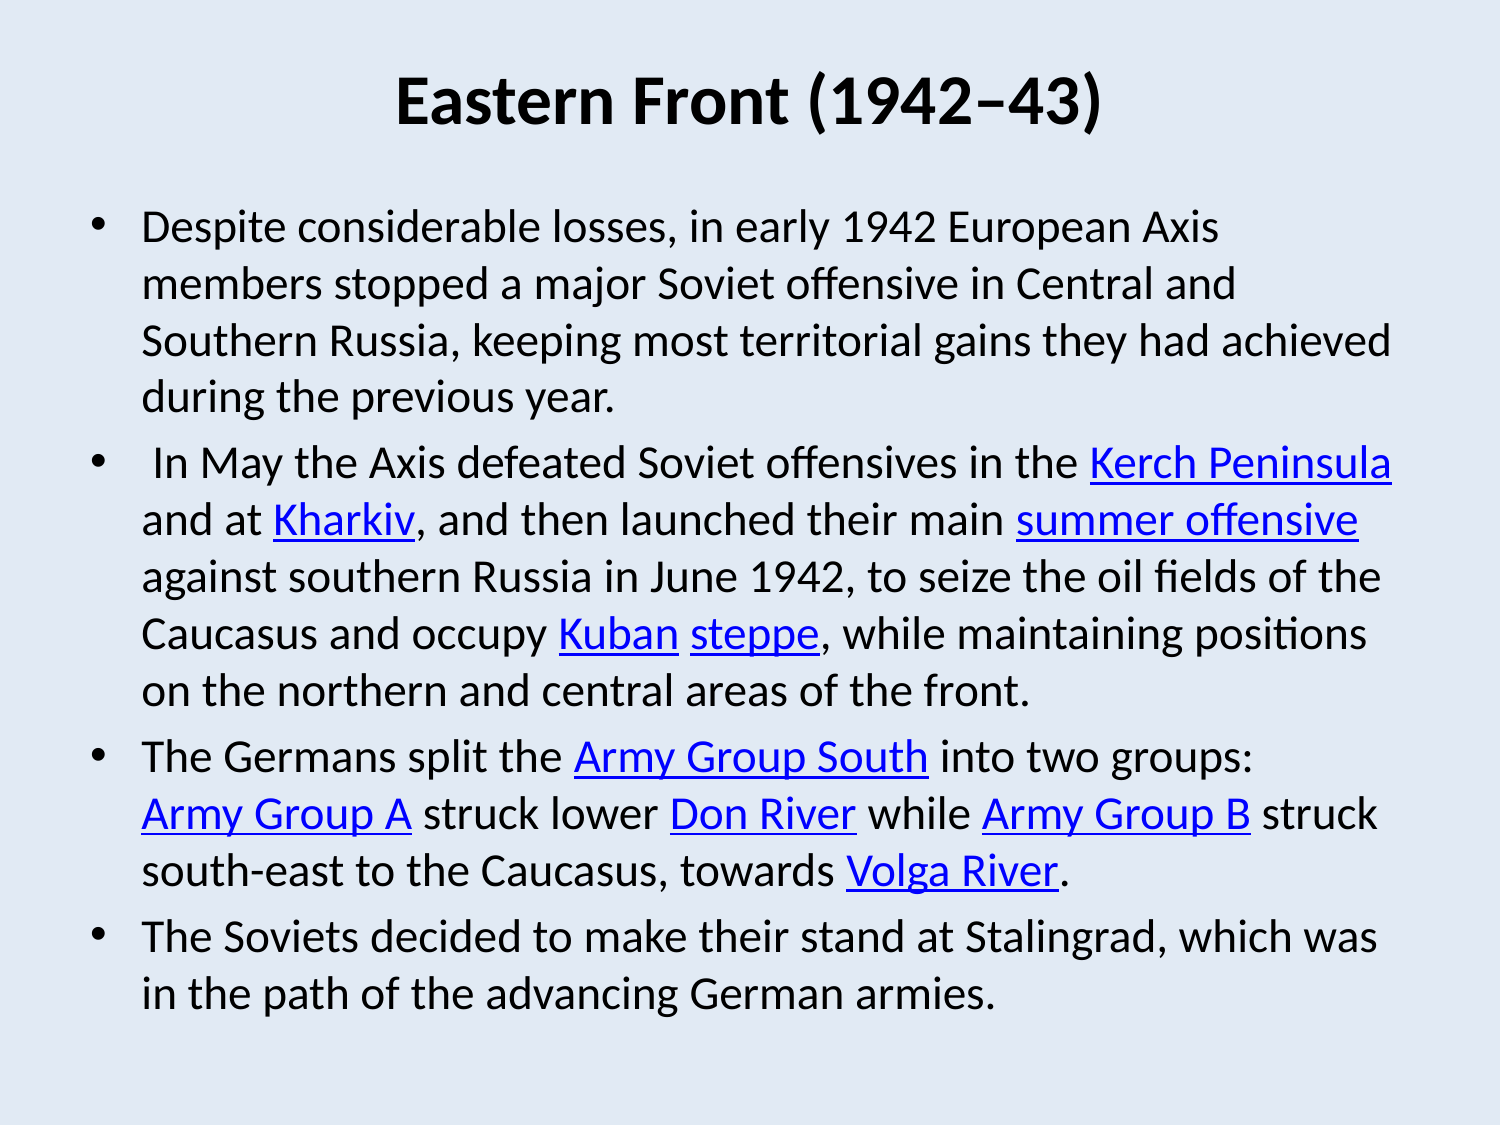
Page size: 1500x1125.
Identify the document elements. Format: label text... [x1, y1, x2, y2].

list Despite considerable losses, in early 1942 European Axis members stopped a major Soviet offensive in Central and Southern Russia, keeping most territorial gains they had achieved during the previous year. In May the Axis defeated Soviet offensives in the Kerch Peninsula and at Kharkiv, and then launched their main summer offensive against southern Russia in June 1942, to seize the oil fields of the Caucasus and occupy Kuban steppe, while maintaining positions on the northern and central areas of the front. The Germans split the Army Group South into two groups: Army Group A struck lower Don River while Army Group B struck south-east to the Caucasus, towards Volga River. The Soviets decided to make their stand at Stalingrad, which was in the path of the advancing German armies. [75, 187, 1425, 1075]
title Eastern Front (1942–43) [75, 45, 1425, 187]
